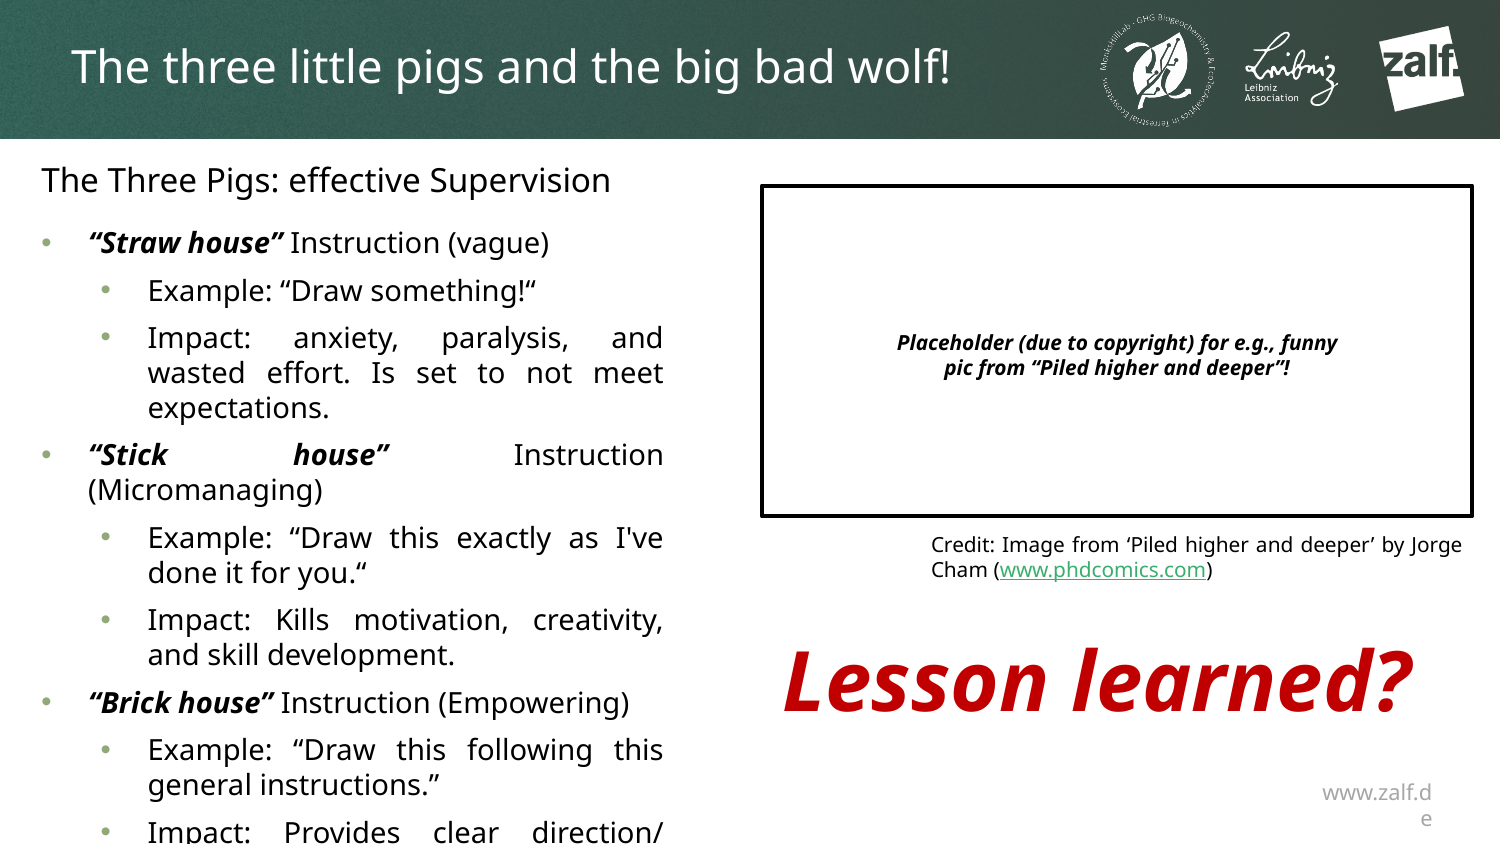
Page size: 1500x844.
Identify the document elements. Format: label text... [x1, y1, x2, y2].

list “Straw house” Instruction (vague) Example: “Draw something!“ Impact: anxiety, paralysis, and wasted effort. Is set to not meet expectations. “Stick house” Instruction (Micromanaging) Example: “Draw this exactly as I've done it for you.“ Impact: Kills motivation, creativity, and skill development. “Brick house” Instruction (Empowering) Example: “Draw this following this general instructions.” Impact: Provides clear direction/ purpose. Builds competence/ownership. [41, 224, 680, 297]
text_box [761, 185, 1473, 517]
picture [0, 0, 1500, 139]
list The Three Pigs: effective Supervision [41, 158, 1001, 231]
list Lesson learned? [762, 628, 1448, 701]
text_box Credit: Image from ‘Piled higher and deeper’ by Jorge Cham (www.phdcomics.com) [916, 524, 1478, 593]
list The three little pigs and the big bad wolf! [71, 47, 1094, 94]
